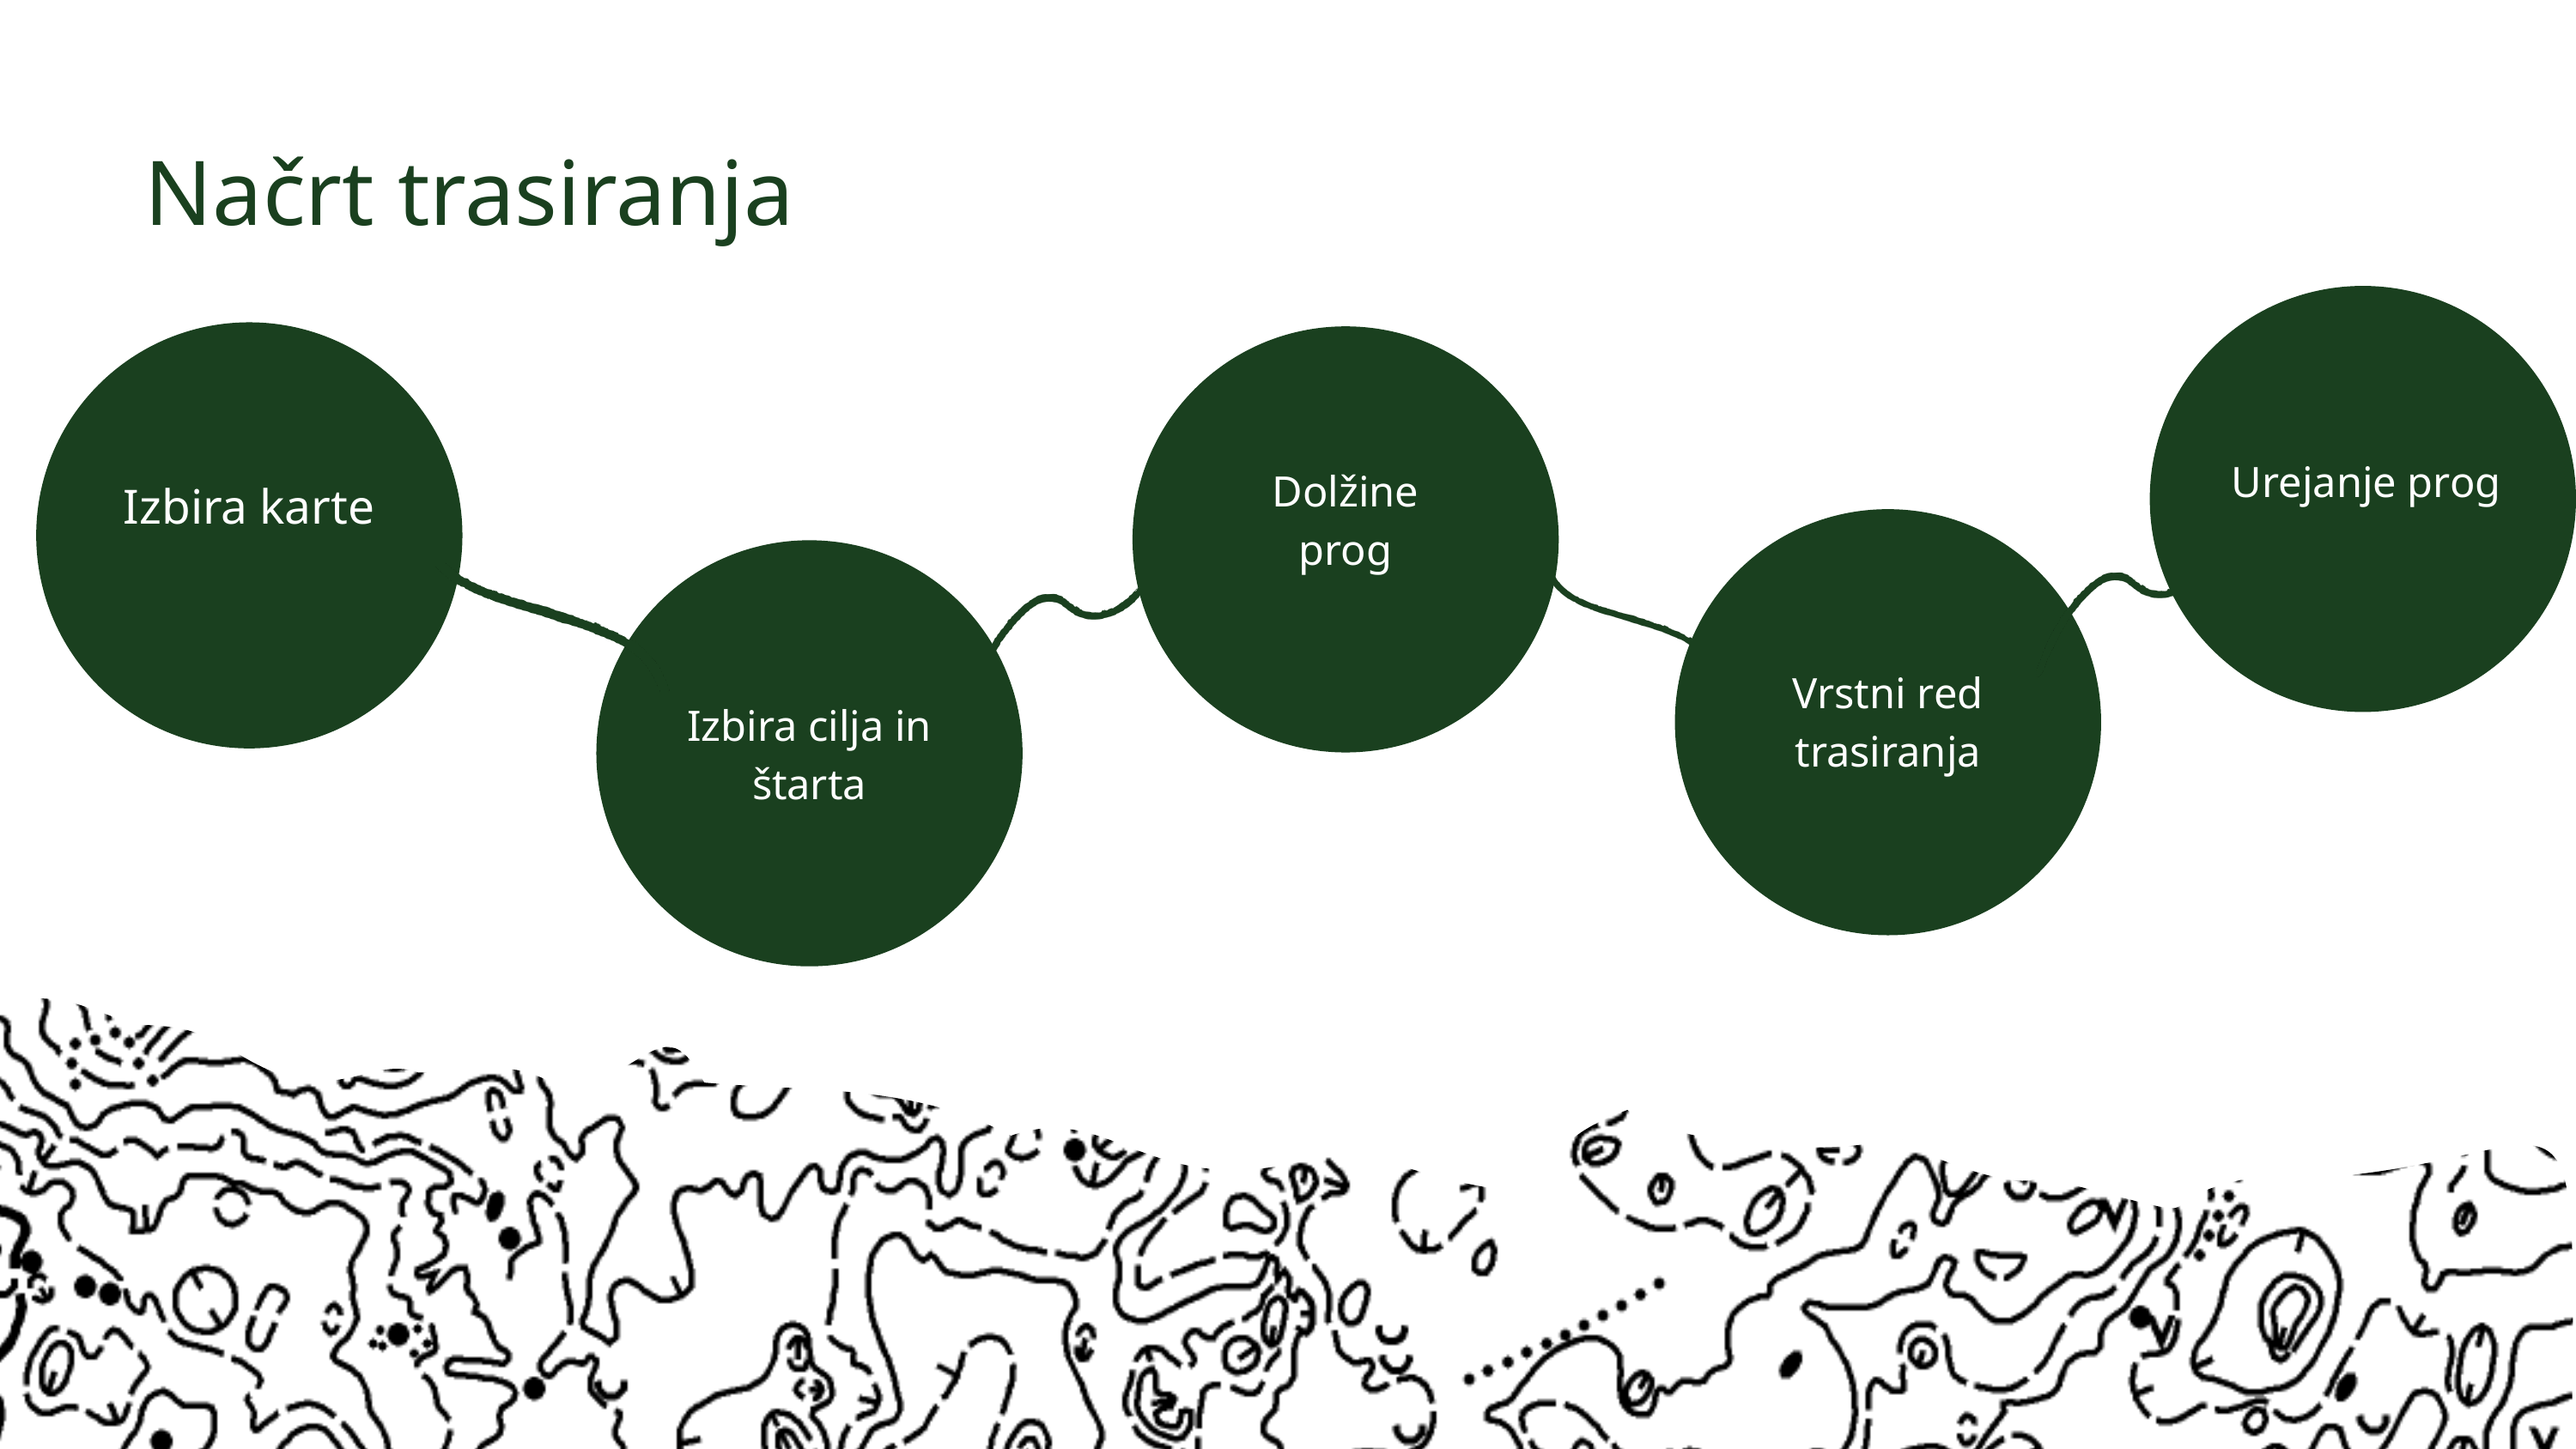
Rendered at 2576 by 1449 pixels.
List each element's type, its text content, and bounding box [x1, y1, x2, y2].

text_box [35, 322, 463, 749]
text_box [2036, 504, 2145, 677]
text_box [2149, 285, 2576, 712]
text_box [1563, 550, 1670, 712]
text_box Načrt trasiranja [144, 141, 970, 244]
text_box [1132, 325, 1559, 753]
text_box [466, 509, 623, 754]
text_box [596, 540, 1024, 967]
text_box [969, 525, 1127, 699]
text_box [0, 992, 2576, 1449]
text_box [1674, 508, 2102, 936]
